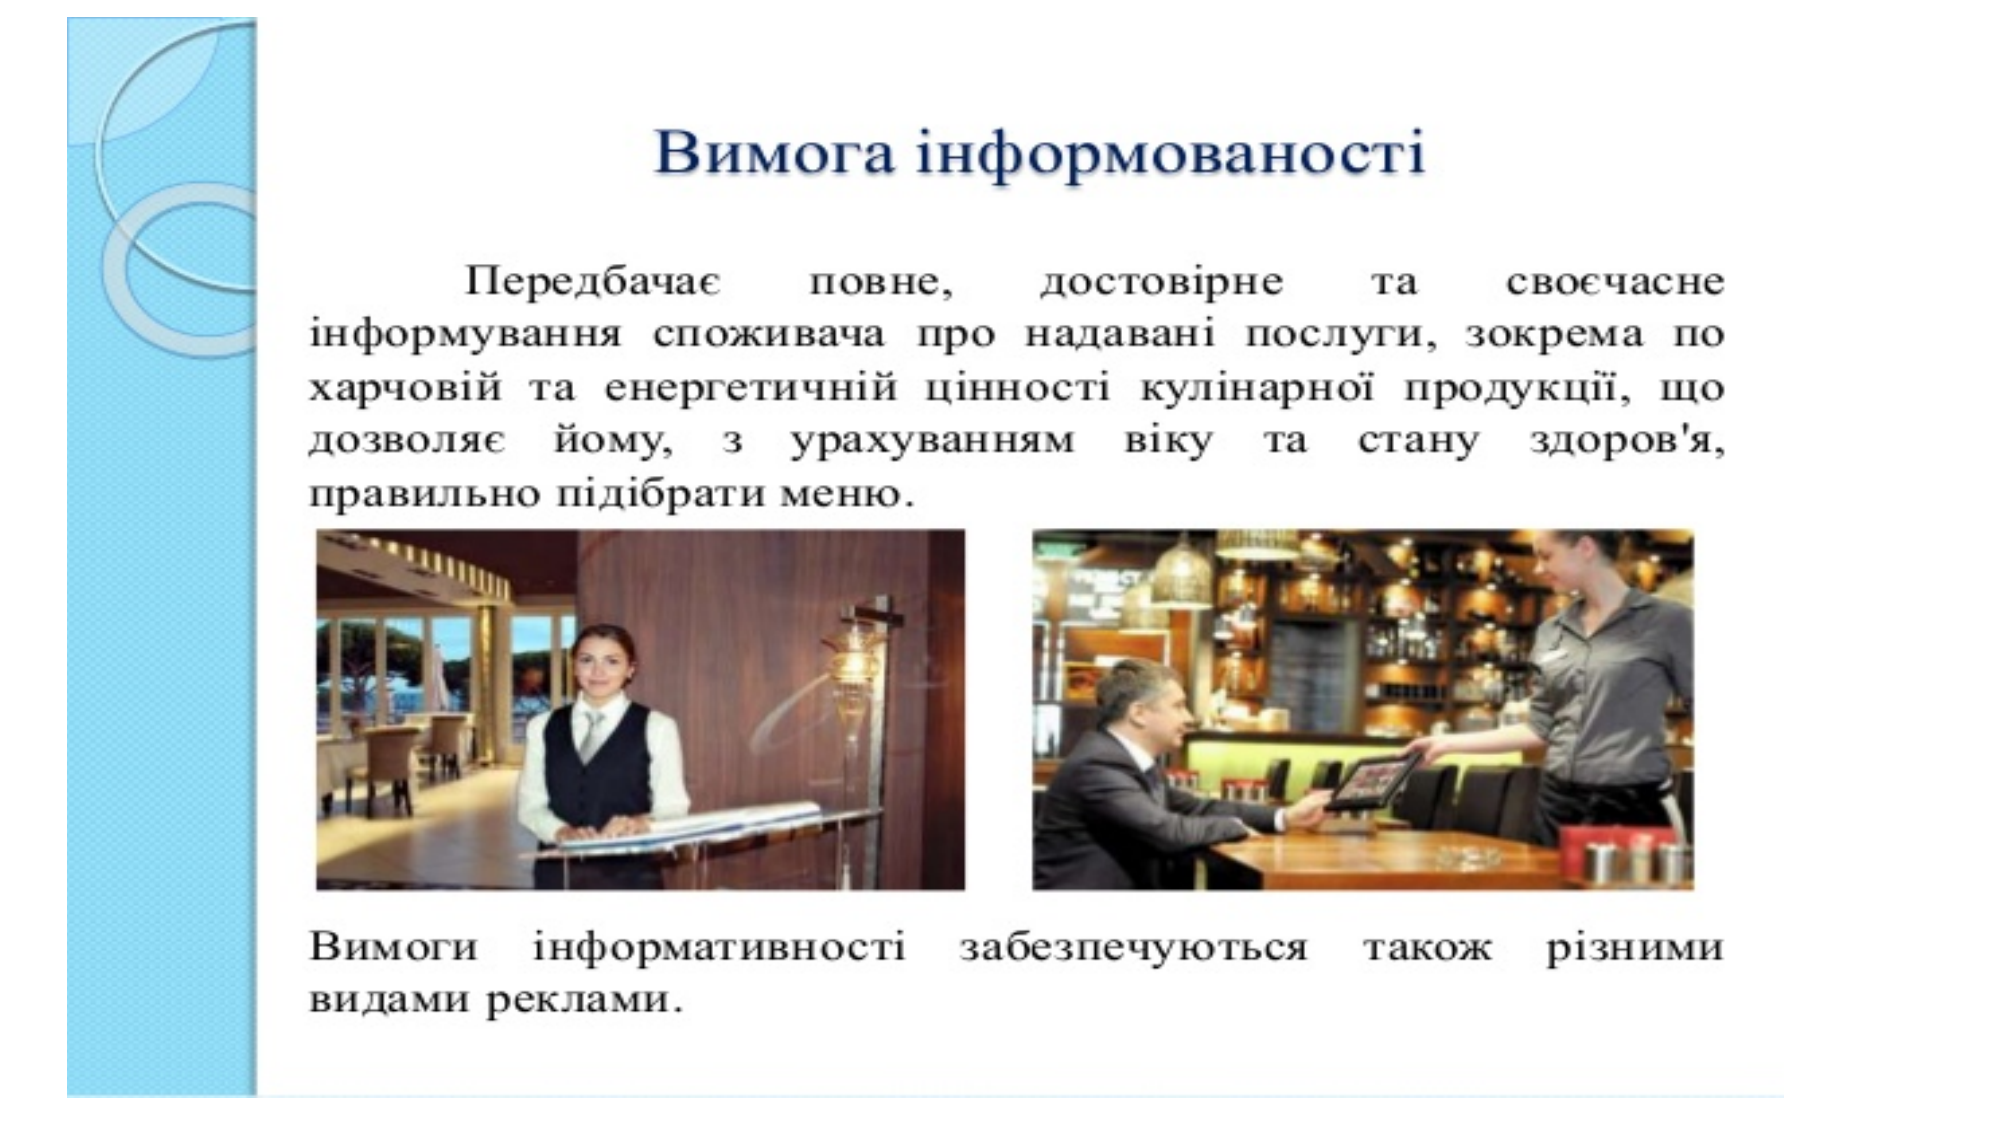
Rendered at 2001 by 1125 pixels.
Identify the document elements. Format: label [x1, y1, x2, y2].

picture [67, 17, 1784, 1098]
